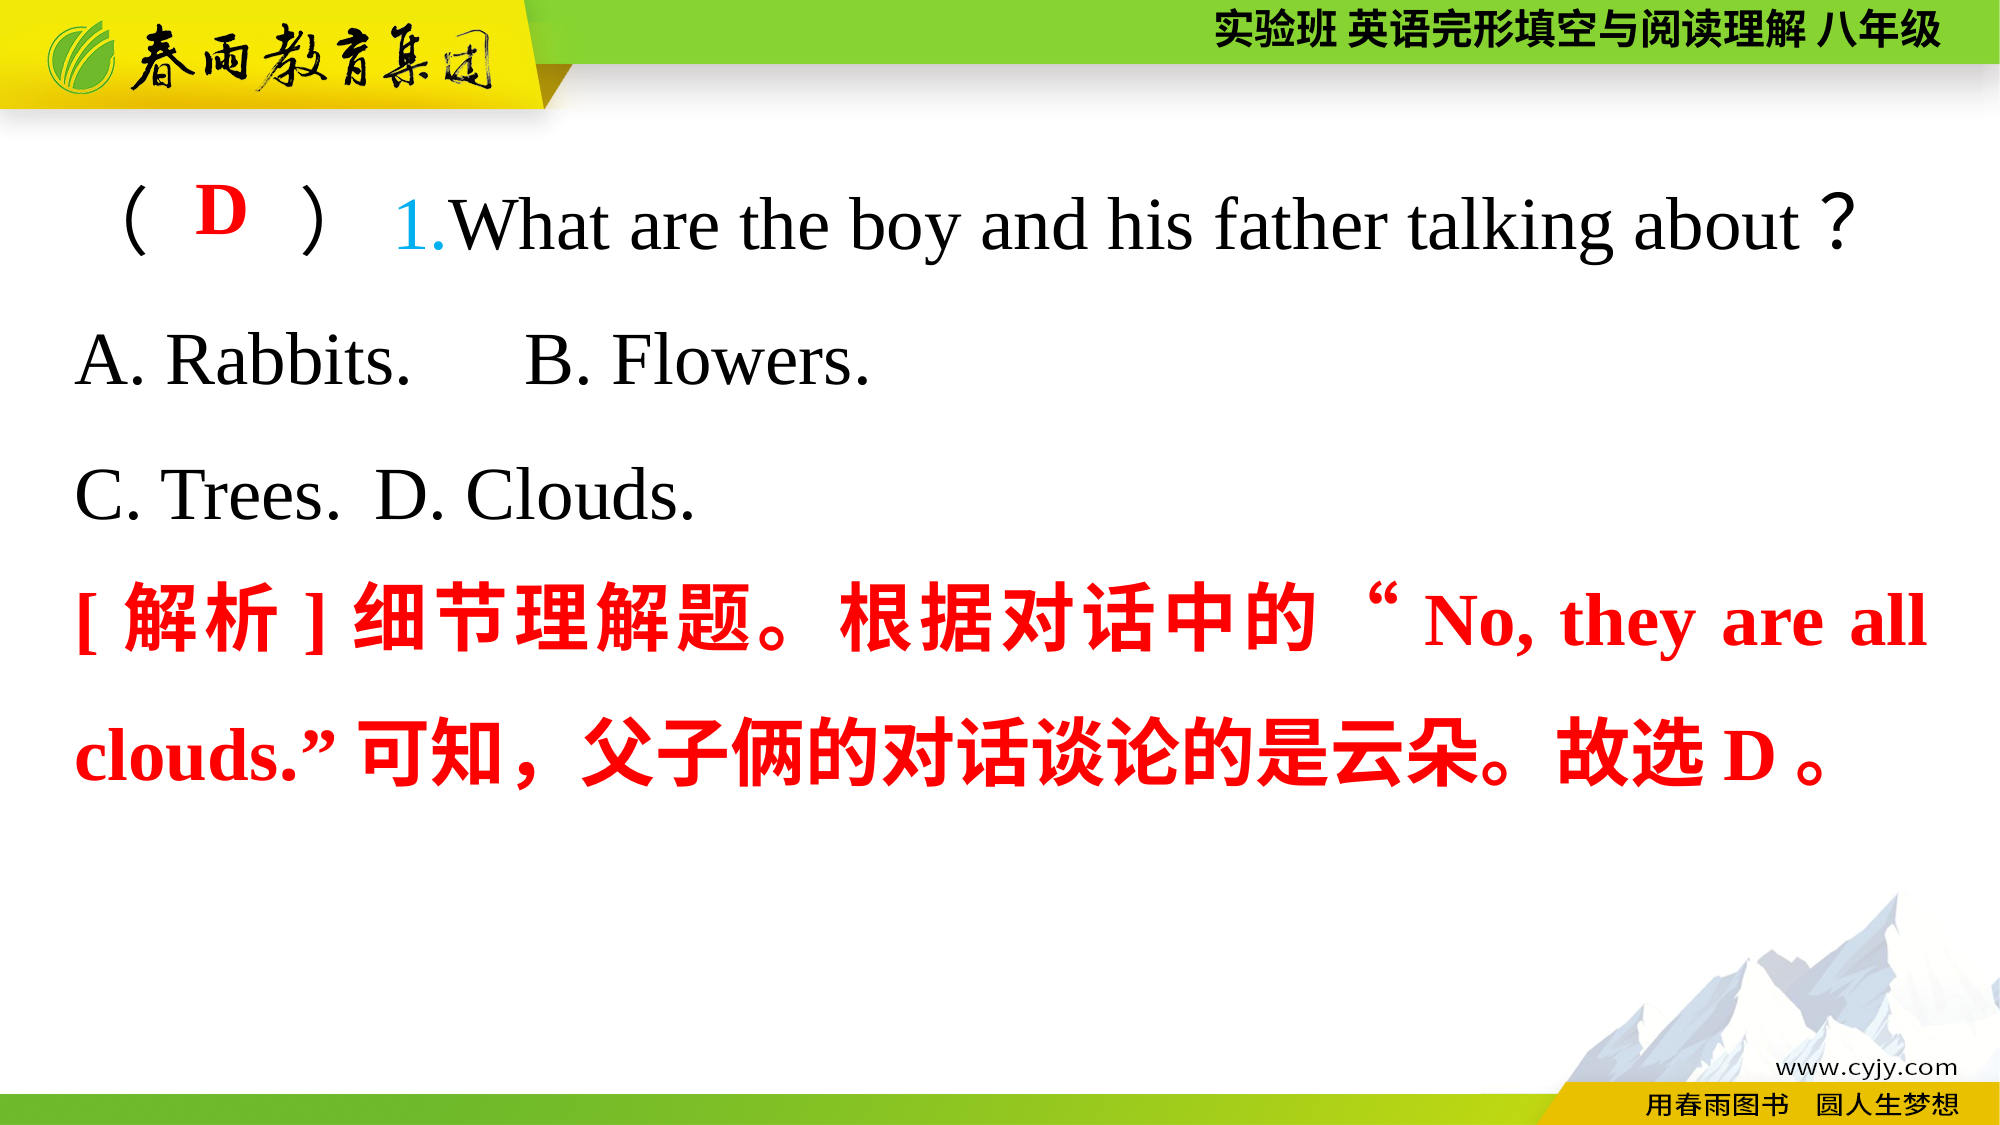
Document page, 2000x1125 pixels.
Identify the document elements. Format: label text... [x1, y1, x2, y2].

text_box D [181, 151, 266, 257]
picture [0, 0, 2000, 1125]
text_box [解析]细节理解题。根据对话中的“No, they are all clouds.”可知，父子俩的对话谈论的是云朵。故选D。 [59, 517, 1944, 803]
list （ ）1.What are the boy and his father talking about？ A. Rabbits. B. Flowers. C. Trees. D. Clouds. [59, 122, 1944, 517]
